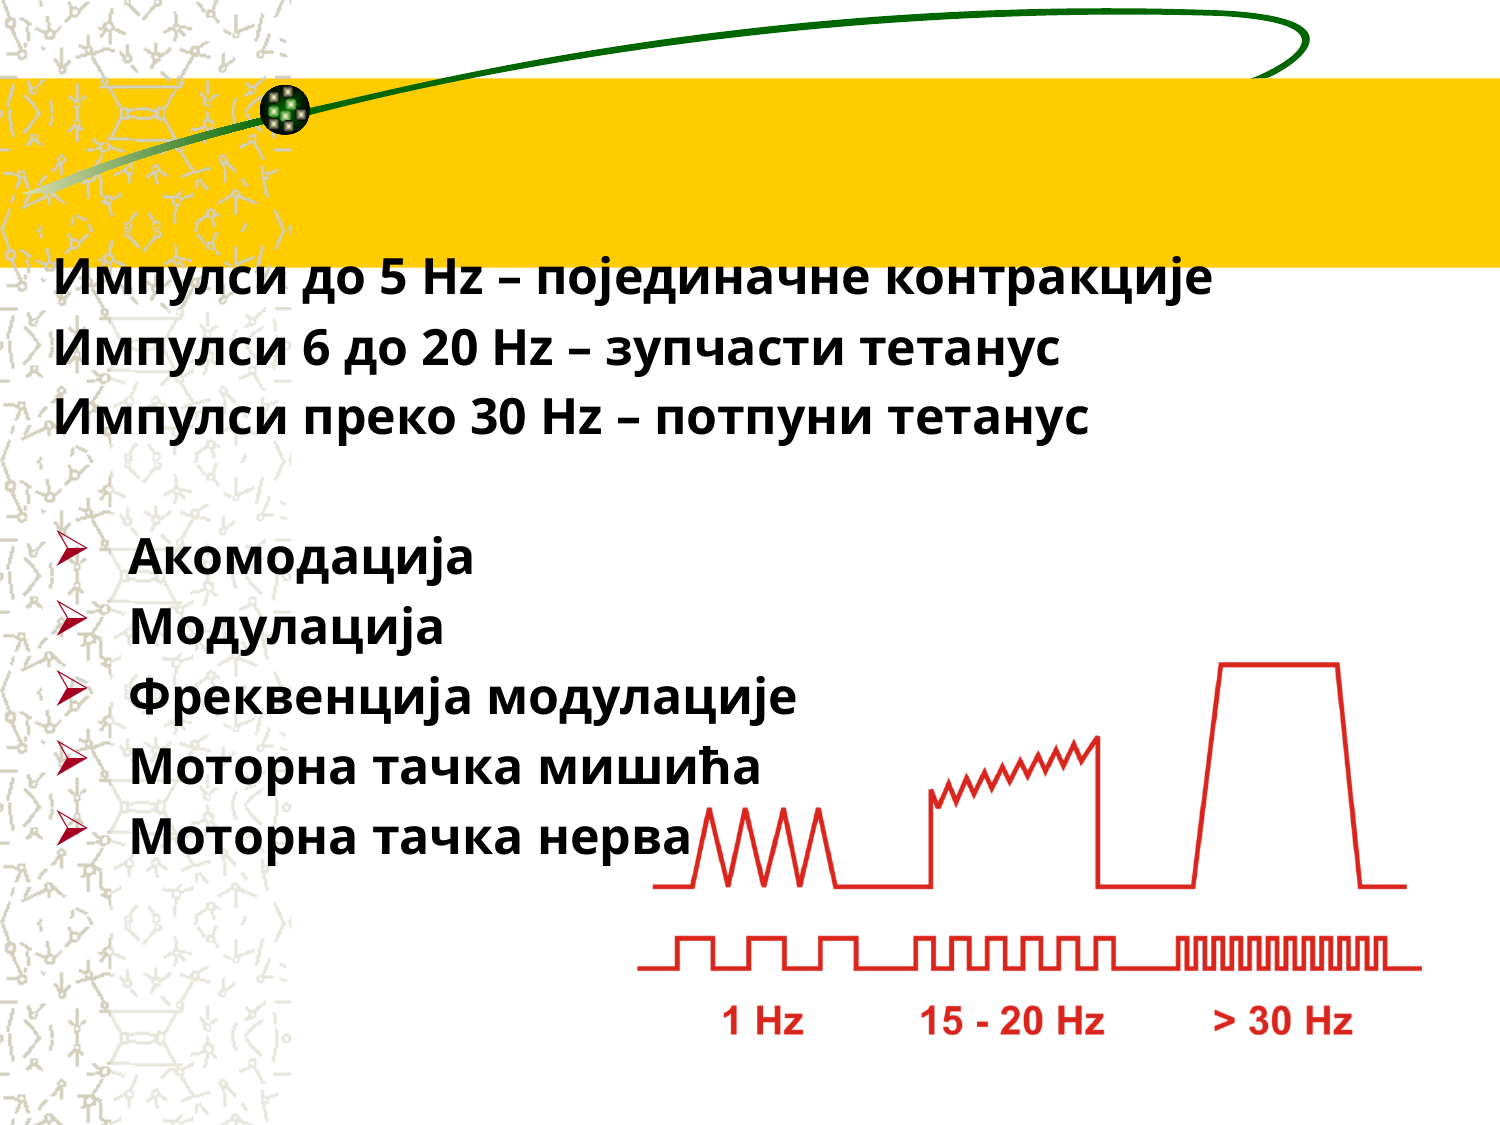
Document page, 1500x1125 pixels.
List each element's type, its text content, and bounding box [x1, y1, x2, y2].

picture [637, 662, 1422, 1035]
picture [0, 0, 292, 1125]
text_box Импулси до 5 Hz – појединачне контракције Импулси 6 до 20 Hz – зупчасти тетанус Импулси преко 30 Hz – потпуни тетанус Акомодација Модулација Фреквенција модулације Моторна тачка мишића Моторна тачка нерва [37, 237, 1288, 863]
